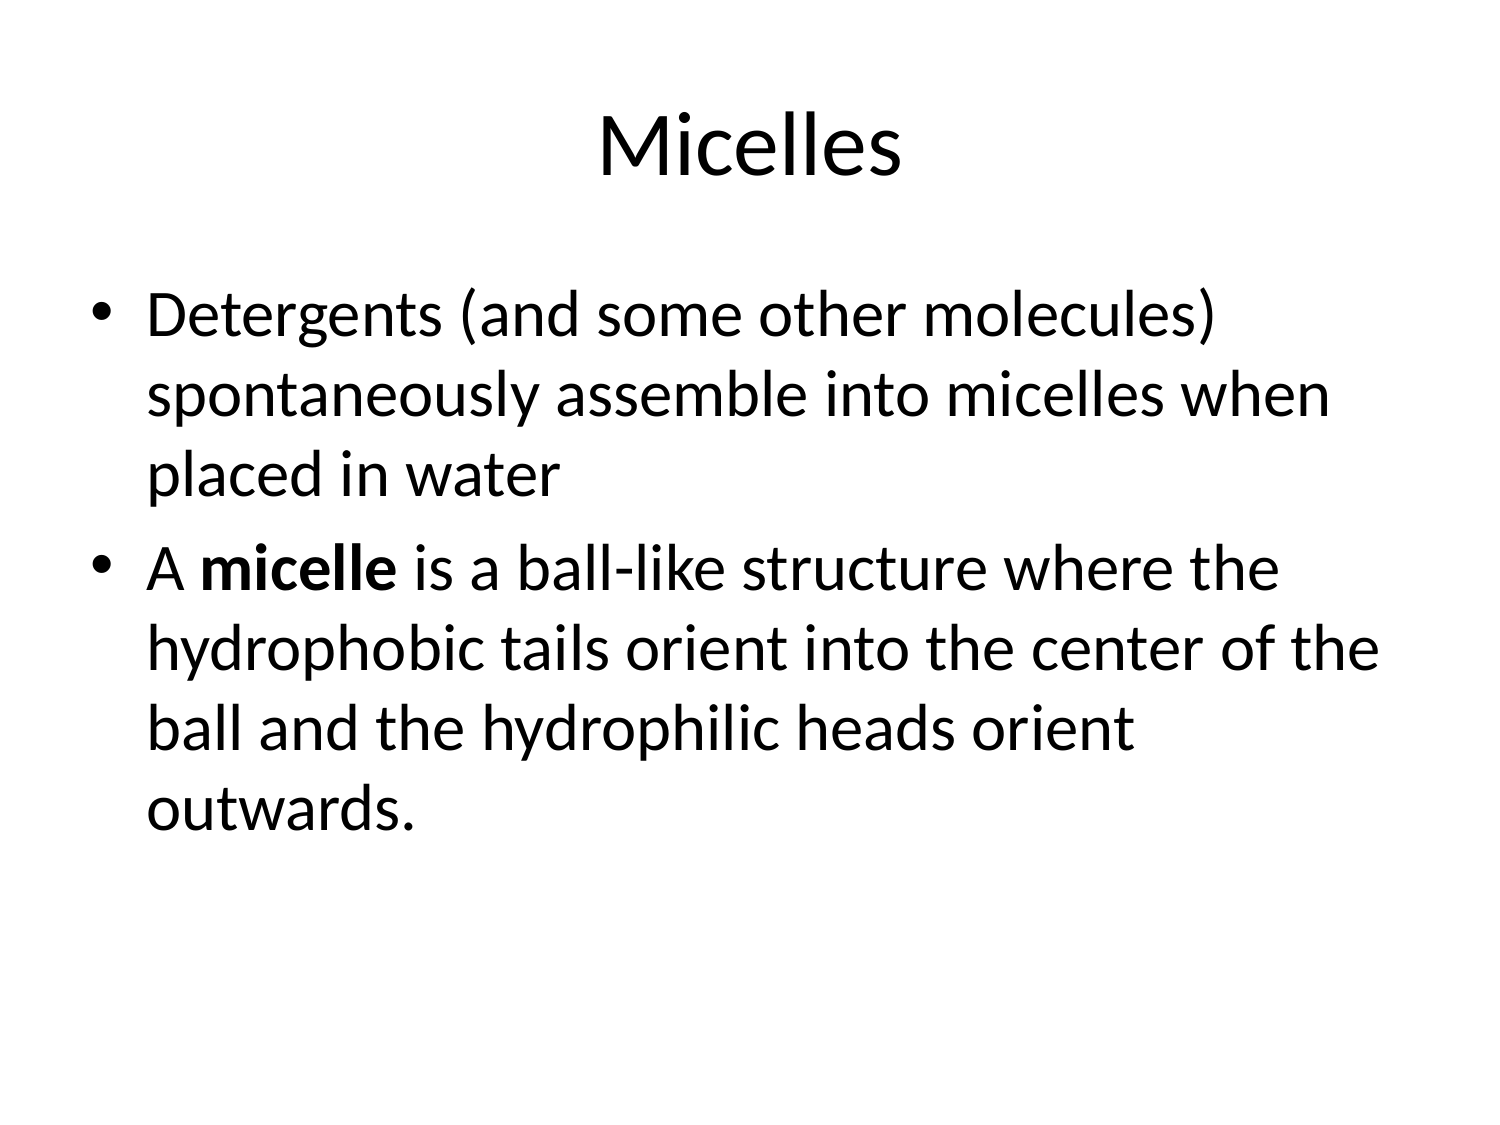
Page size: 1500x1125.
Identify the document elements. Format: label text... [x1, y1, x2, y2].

list Detergents (and some other molecules) spontaneously assemble into micelles when placed in water A micelle is a ball-like structure where the hydrophobic tails orient into the center of the ball and the hydrophilic heads orient outwards. [75, 262, 1425, 1005]
title Micelles [75, 45, 1425, 233]
